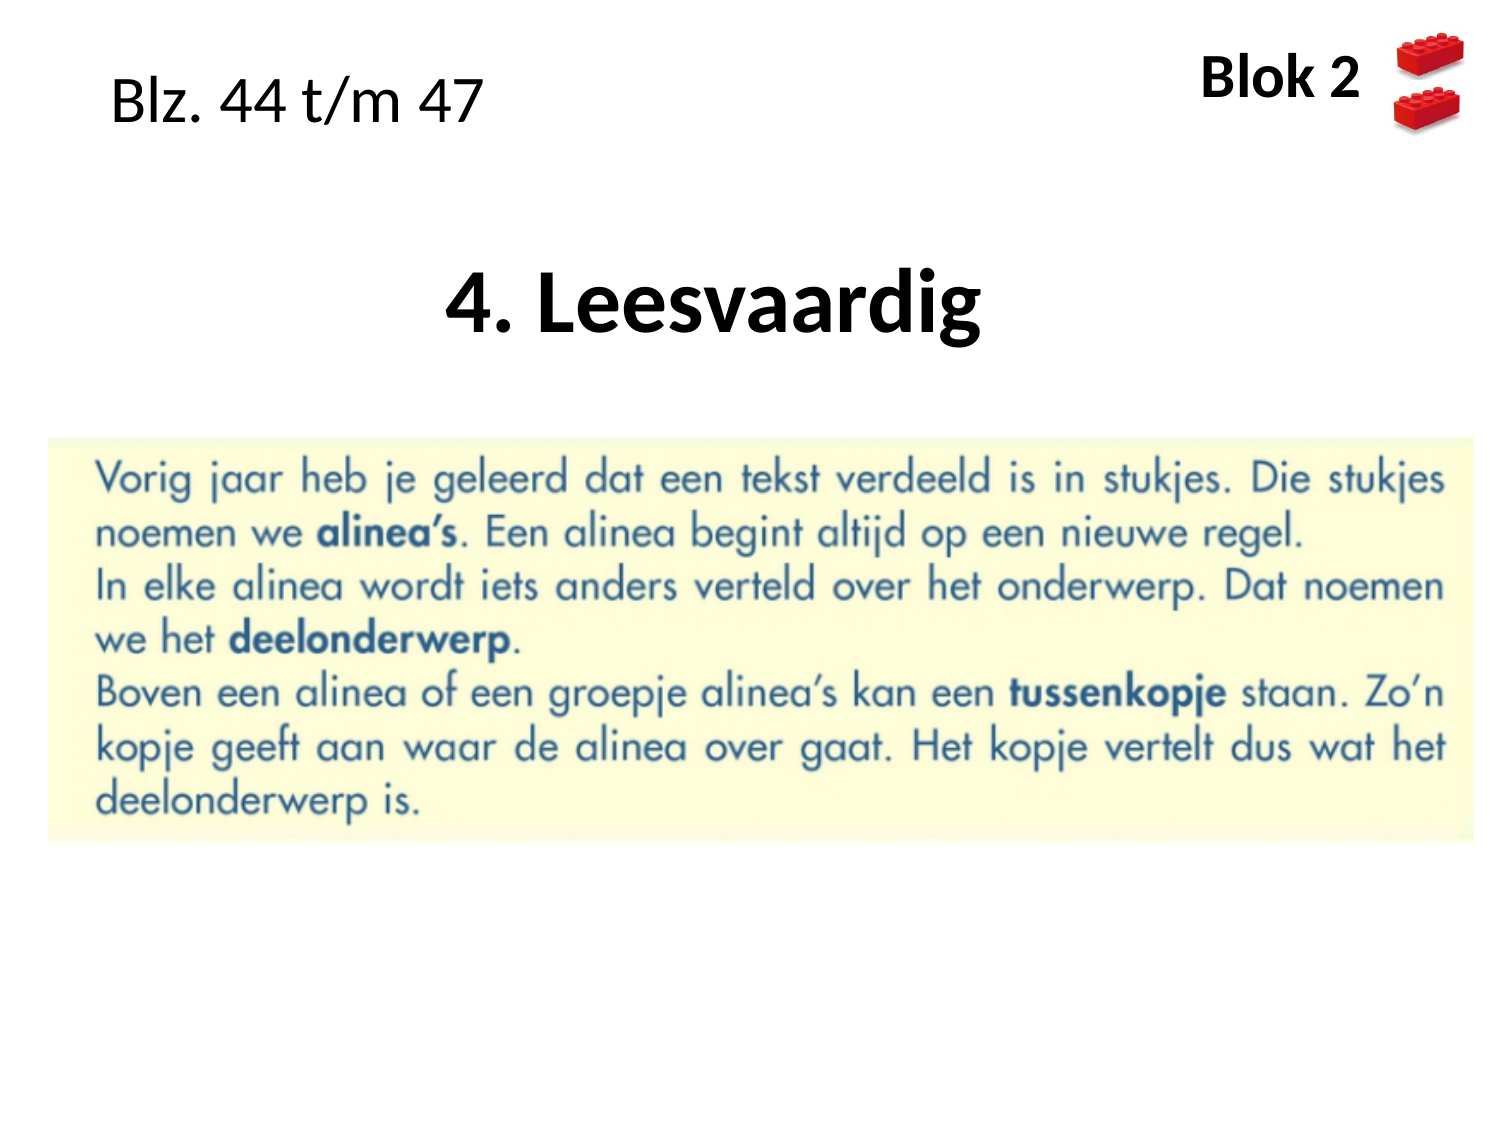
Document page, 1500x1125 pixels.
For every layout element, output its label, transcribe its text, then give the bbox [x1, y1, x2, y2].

title 4. Leesvaardig [76, 175, 1352, 417]
subtitle Blz. 44 t/m 47 [0, 48, 597, 139]
picture [47, 436, 1475, 853]
text_box Blok 2 [1104, 27, 1385, 119]
picture [1383, 26, 1472, 139]
